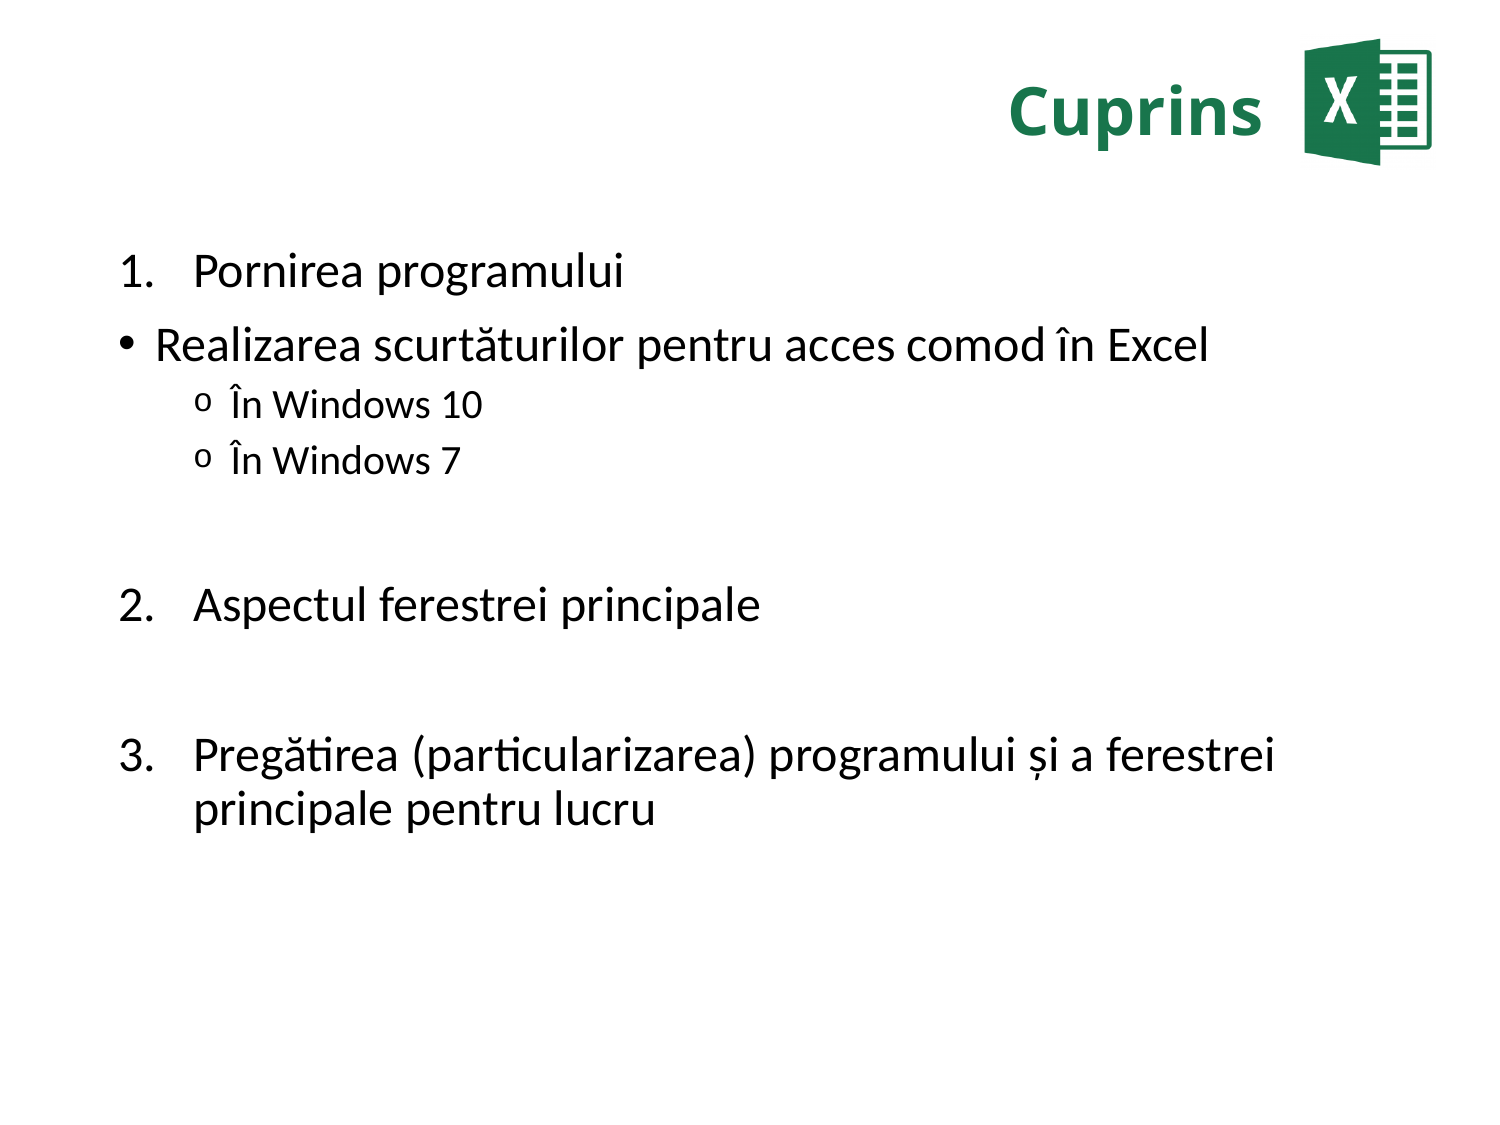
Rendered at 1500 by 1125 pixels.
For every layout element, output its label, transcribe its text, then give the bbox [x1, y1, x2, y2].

picture [1300, 34, 1436, 170]
list Pornirea programului Realizarea scurtăturilor pentru acces comod în Excel În Windows 10 În Windows 7 Aspectul ferestrei principale Pregătirea (particularizarea) programului şi a ferestrei principale pentru lucru [103, 236, 1397, 1074]
title Cuprins [103, 59, 1279, 168]
